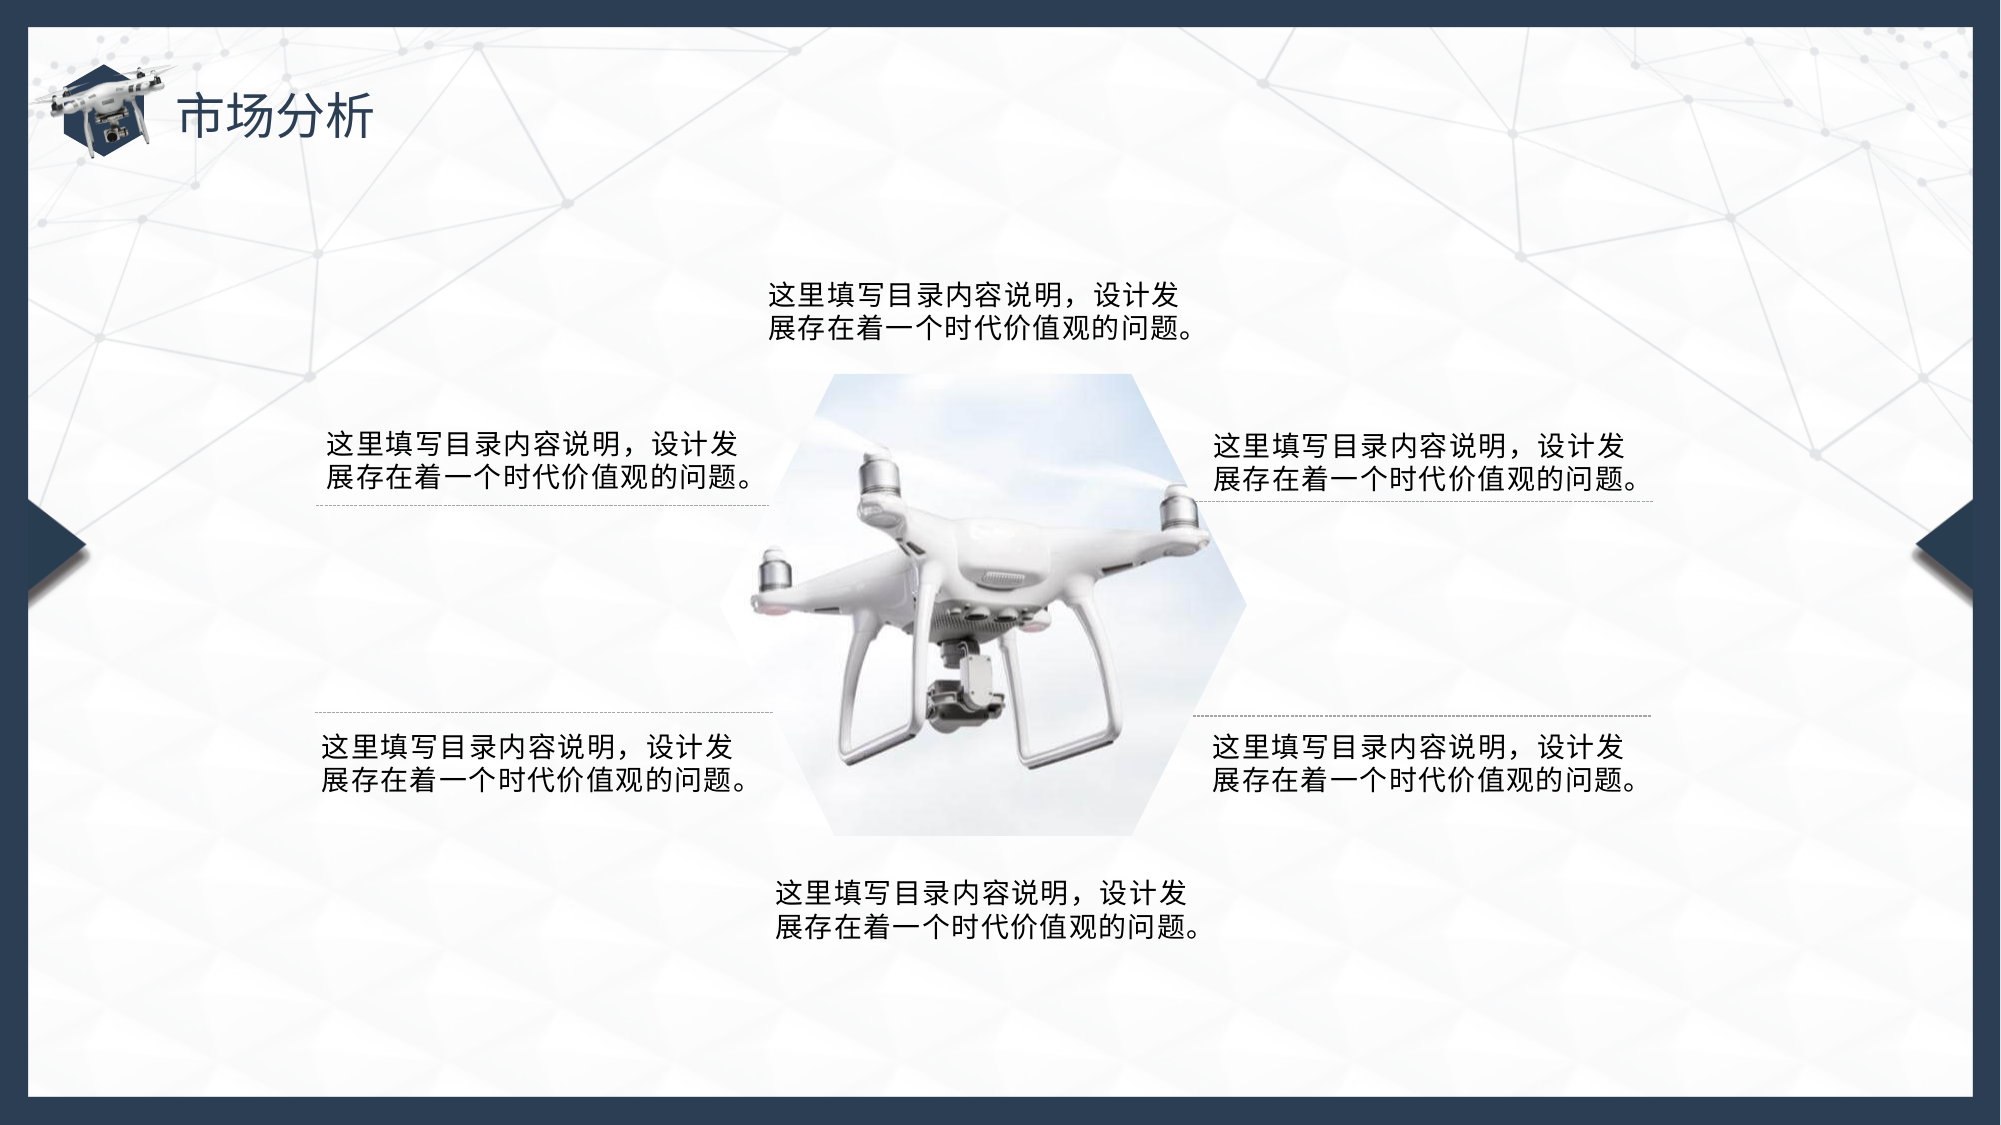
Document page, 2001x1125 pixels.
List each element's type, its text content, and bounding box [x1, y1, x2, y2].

text_box 这里填写目录内容说明，设计发展存在着一个时代价值观的问题。 [312, 419, 754, 501]
text_box 这里填写目录内容说明，设计发展存在着一个时代价值观的问题。 [307, 721, 748, 804]
picture [0, 0, 2001, 1125]
text_box 这里填写目录内容说明，设计发展存在着一个时代价值观的问题。 [1197, 721, 1639, 804]
text_box 这里填写目录内容说明，设计发展存在着一个时代价值观的问题。 [760, 868, 1202, 951]
text_box 这里填写目录内容说明，设计发展存在着一个时代价值观的问题。 [1198, 421, 1640, 501]
text_box 这里填写目录内容说明，设计发展存在着一个时代价值观的问题。 [753, 270, 1195, 352]
text_box 市场分析 [179, 77, 442, 153]
text_box [718, 372, 1249, 838]
